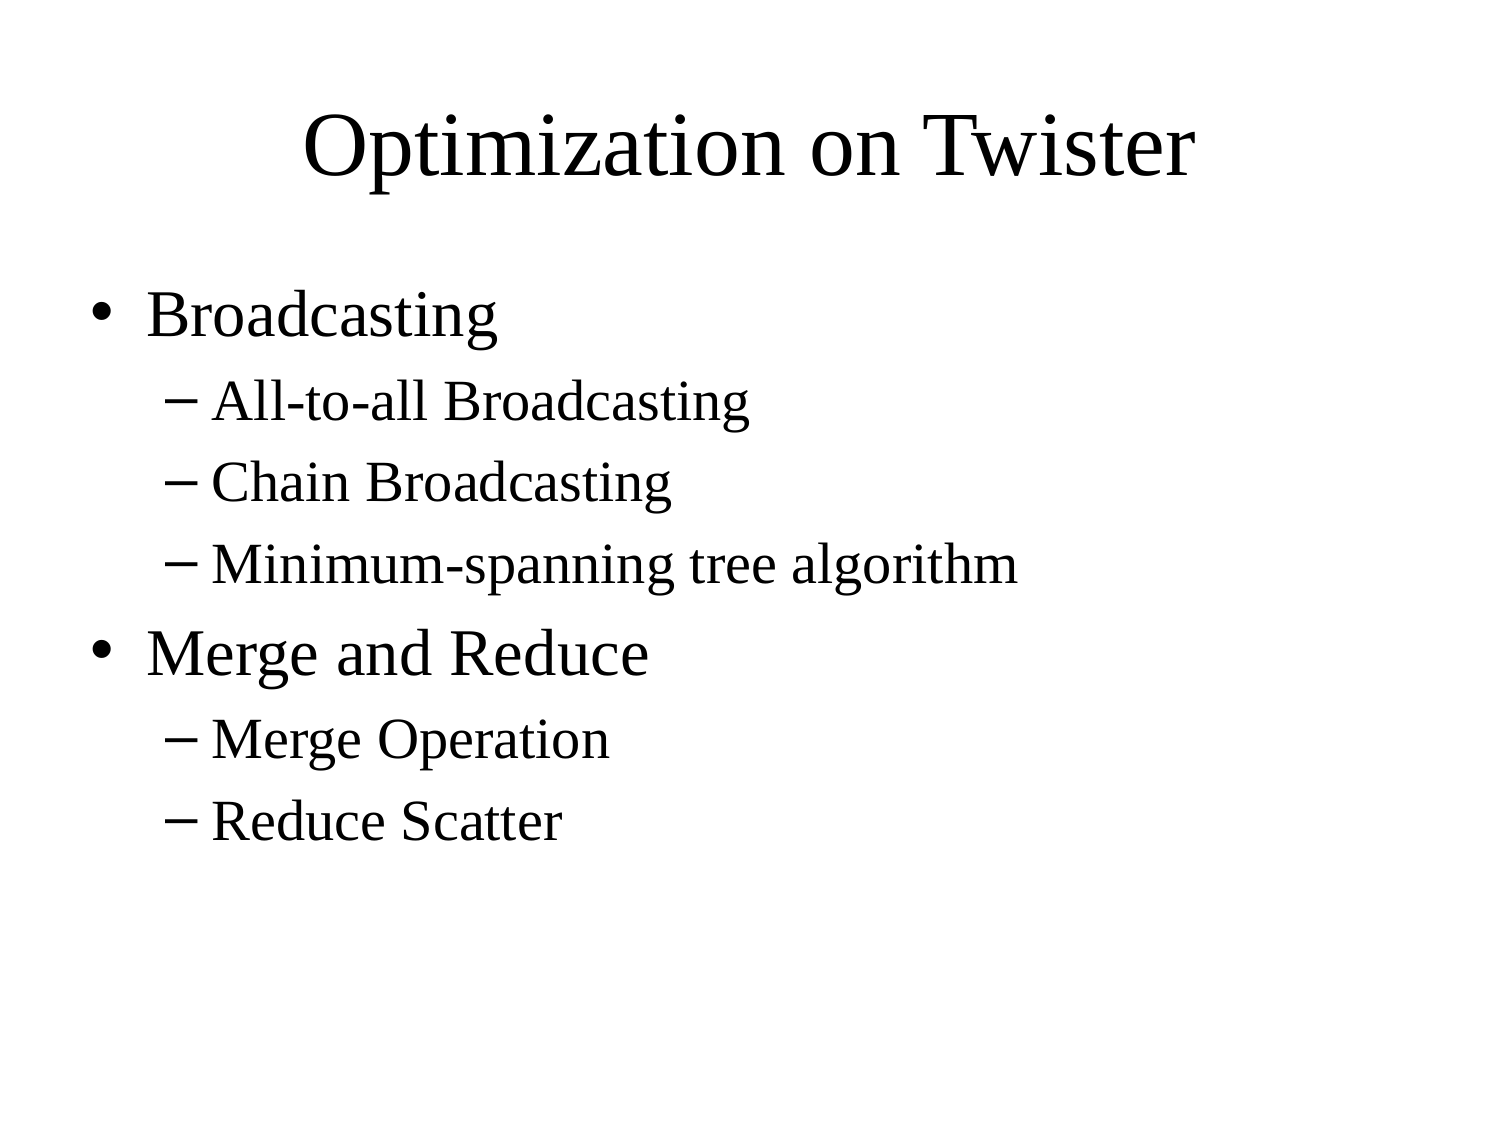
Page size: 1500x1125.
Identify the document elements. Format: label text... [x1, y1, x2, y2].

title Optimization on Twister [75, 45, 1425, 233]
list Broadcasting All-to-all Broadcasting Chain Broadcasting Minimum-spanning tree algorithm Merge and Reduce Merge Operation Reduce Scatter [75, 262, 1425, 1005]
